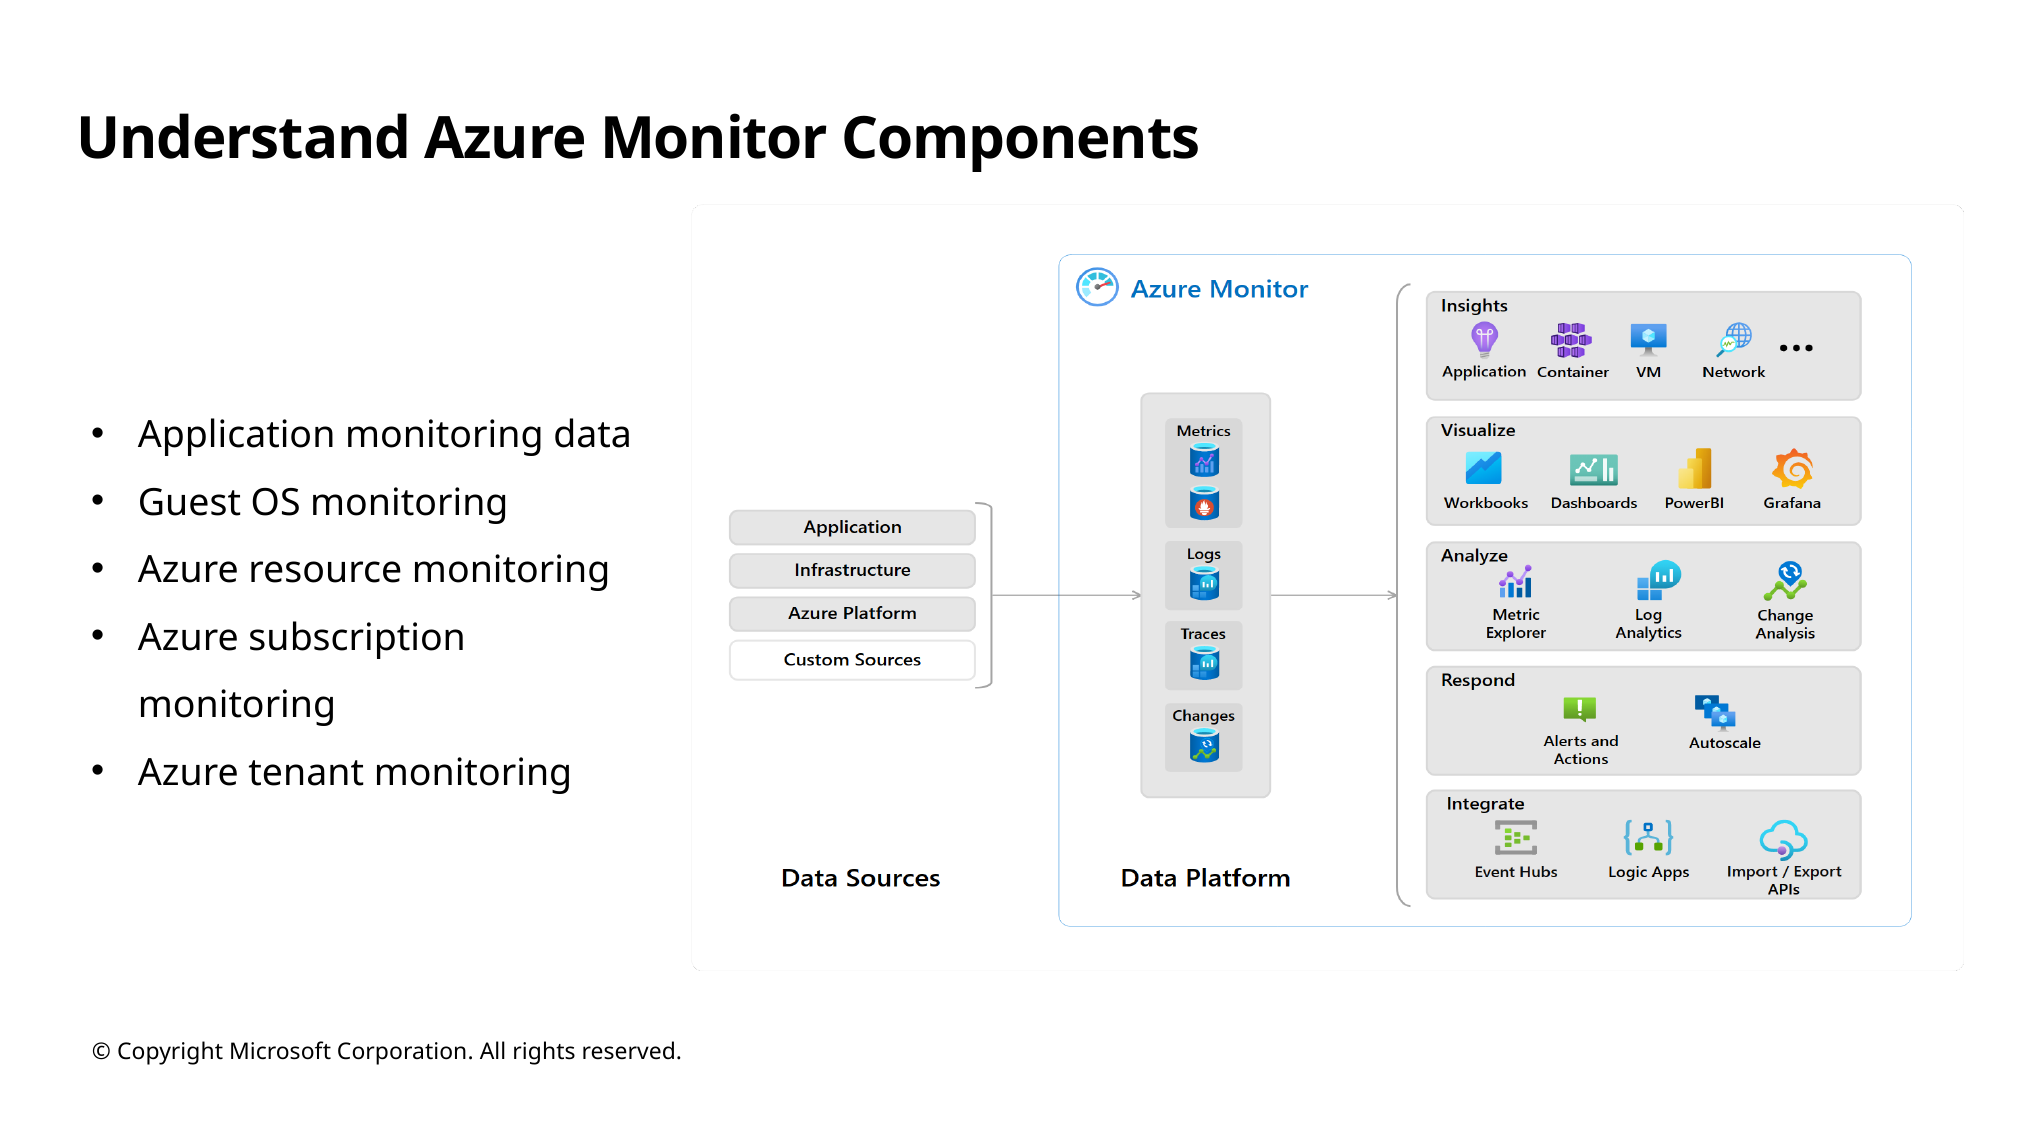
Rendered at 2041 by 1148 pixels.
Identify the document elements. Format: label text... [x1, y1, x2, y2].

text_box Application monitoring data Guest OS monitoring Azure resource monitoring Azure subscription monitoring Azure tenant monitoring [76, 380, 678, 800]
picture [690, 204, 1965, 971]
title Understand Azure Monitor Components [76, 93, 1968, 230]
